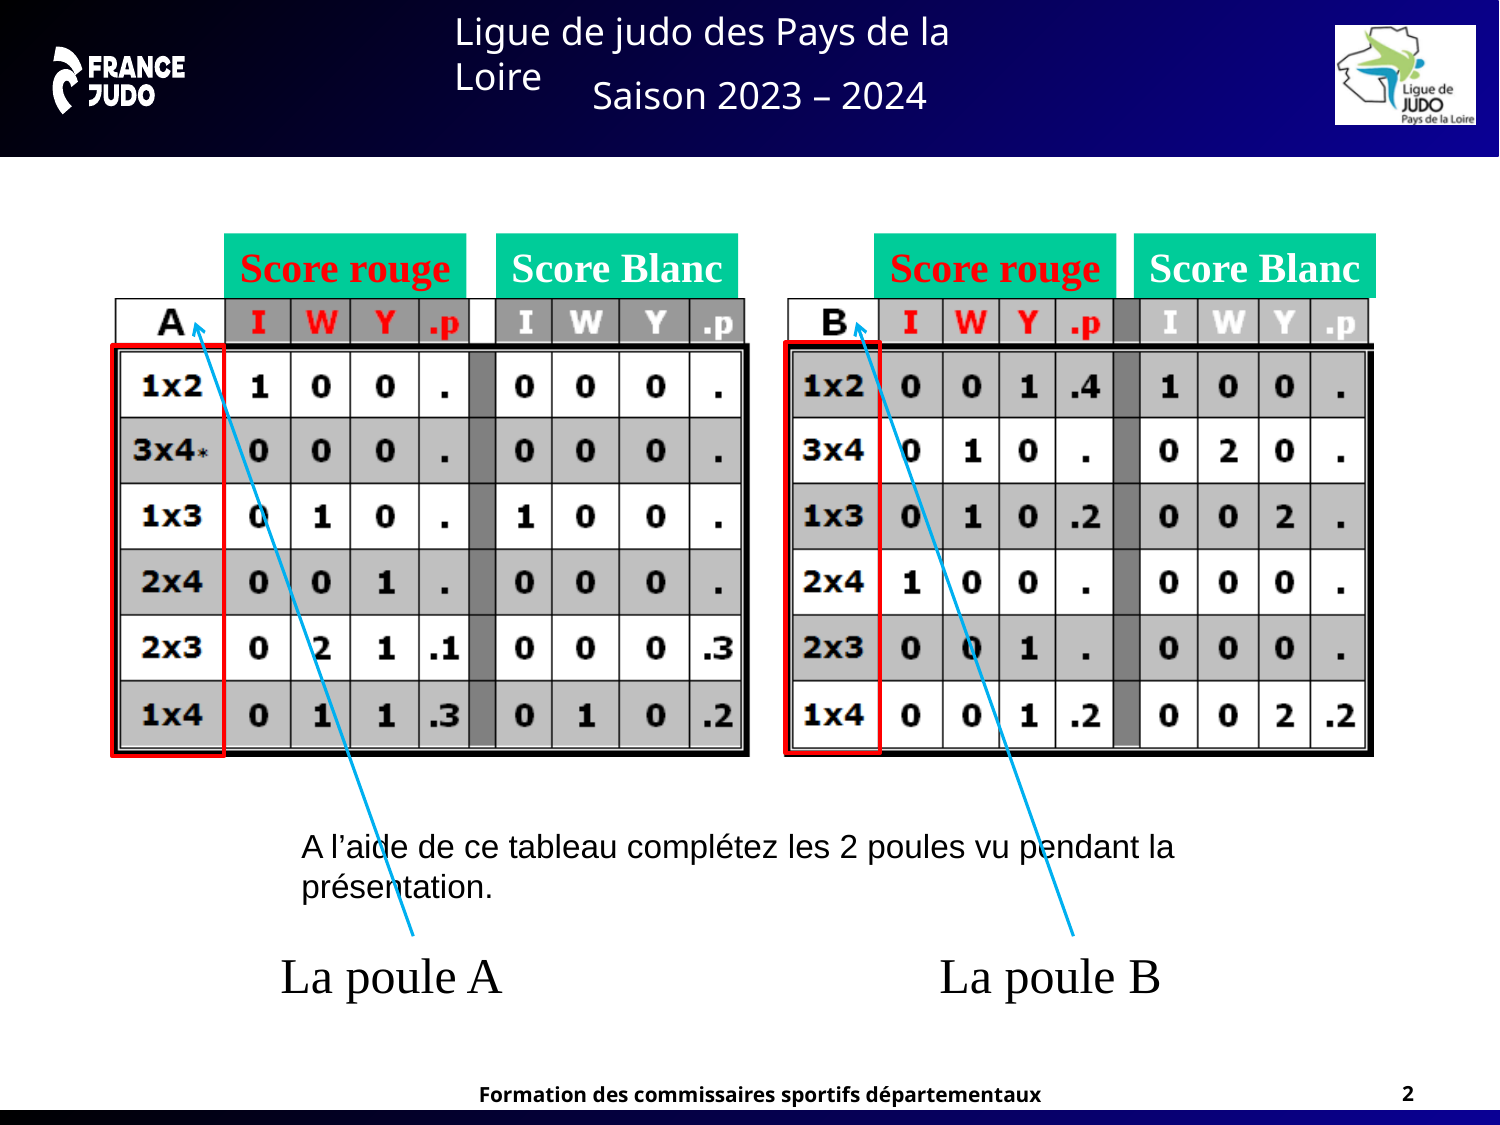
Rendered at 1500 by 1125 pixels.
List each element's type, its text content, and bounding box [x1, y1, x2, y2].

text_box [194, 321, 414, 937]
text_box A l’aide de ce tableau complétez les 2 poules vu pendant la présentation. [1077, 817, 1268, 913]
text_box La poule A [265, 936, 561, 1011]
text_box Score Blanc [1133, 233, 1376, 298]
text_box Score Blanc [496, 233, 739, 296]
text_box A l’aide de ce tableau complétez les 2 poules vu pendant la présentation. [418, 817, 850, 913]
picture [1335, 25, 1476, 125]
text_box La poule B [924, 936, 1223, 1011]
text_box Score rouge [224, 233, 467, 296]
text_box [855, 321, 1074, 937]
text_box Score rouge [874, 233, 1117, 296]
picture [111, 298, 1374, 757]
